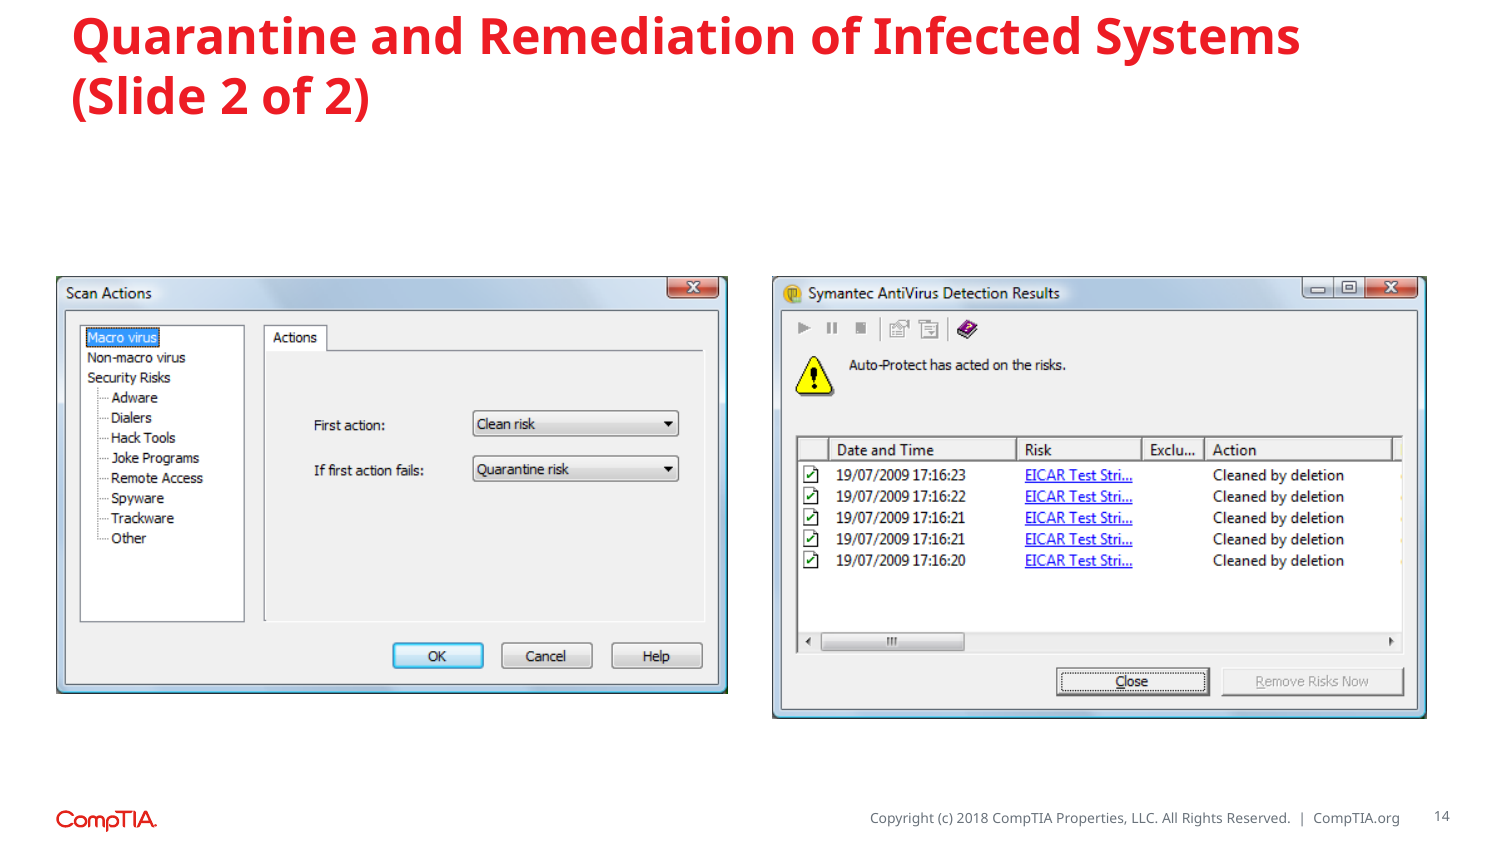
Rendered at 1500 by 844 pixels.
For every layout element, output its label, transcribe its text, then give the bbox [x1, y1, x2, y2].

picture [772, 276, 1427, 719]
title Quarantine and Remediation of Infected Systems (Slide 2 of 2) [56, 12, 1444, 117]
picture [55, 276, 728, 694]
slide_number 14 [1407, 800, 1450, 835]
